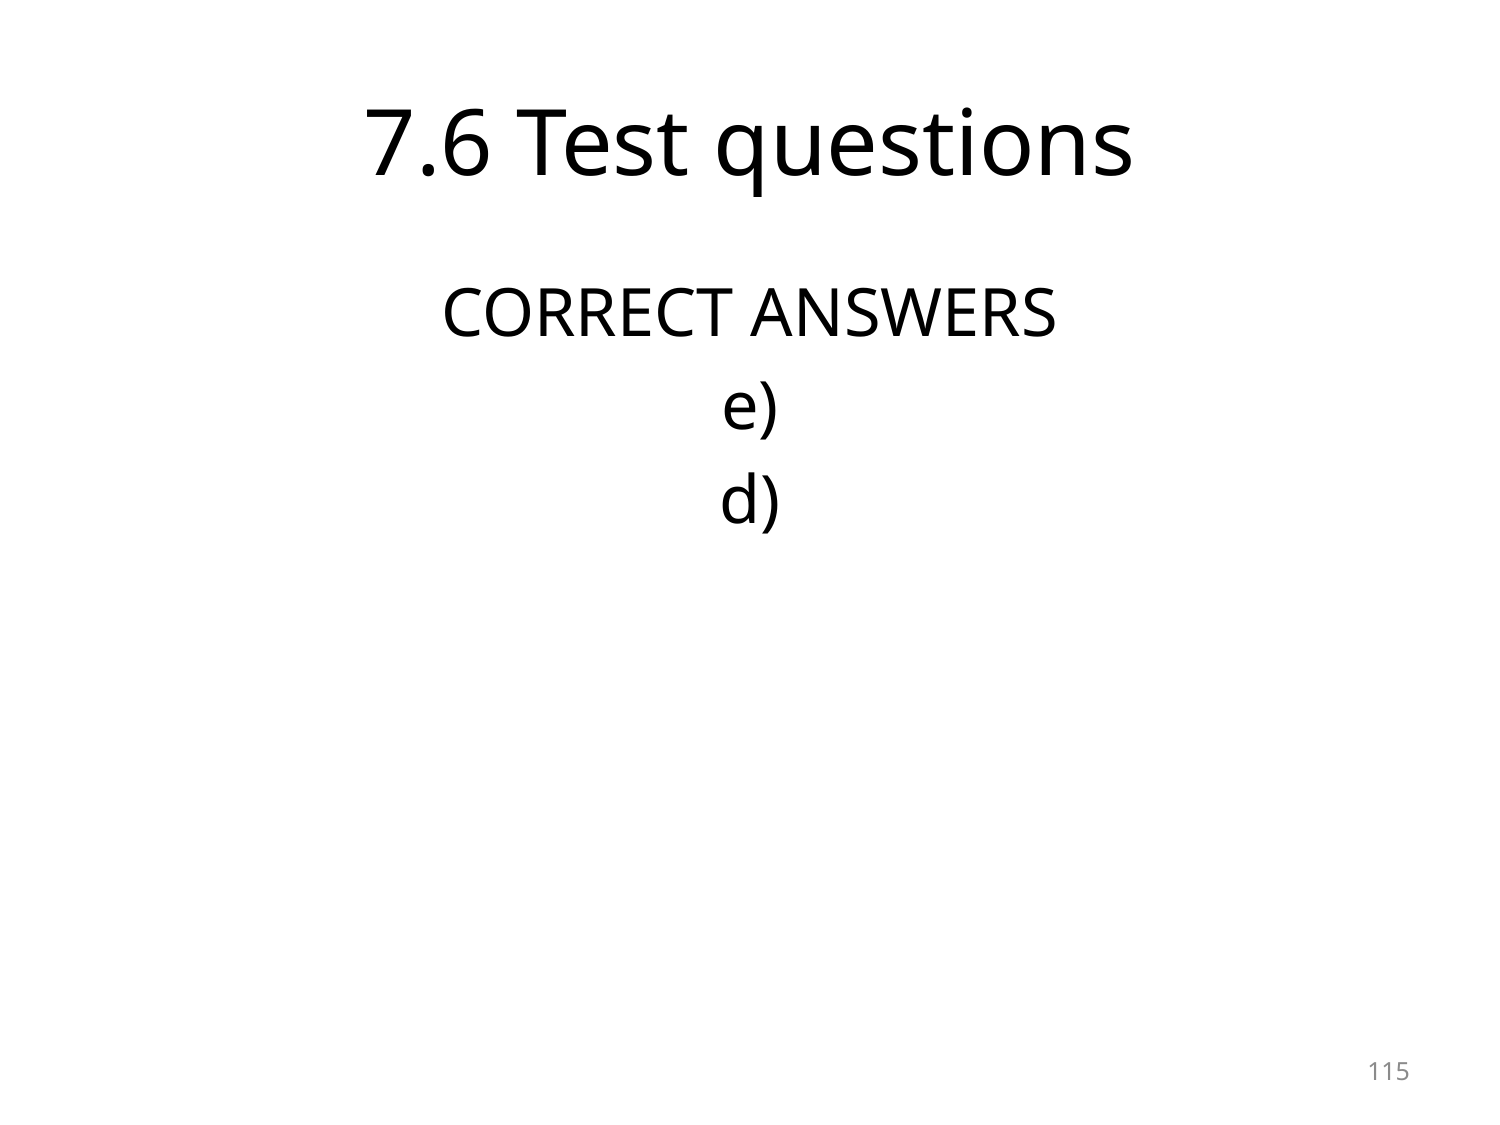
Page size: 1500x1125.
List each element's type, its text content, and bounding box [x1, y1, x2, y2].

title 7.6 Test questions [75, 45, 1425, 233]
list CORRECT ANSWERS e) d) [75, 262, 1425, 1005]
slide_number 115 [1074, 1042, 1425, 1103]
